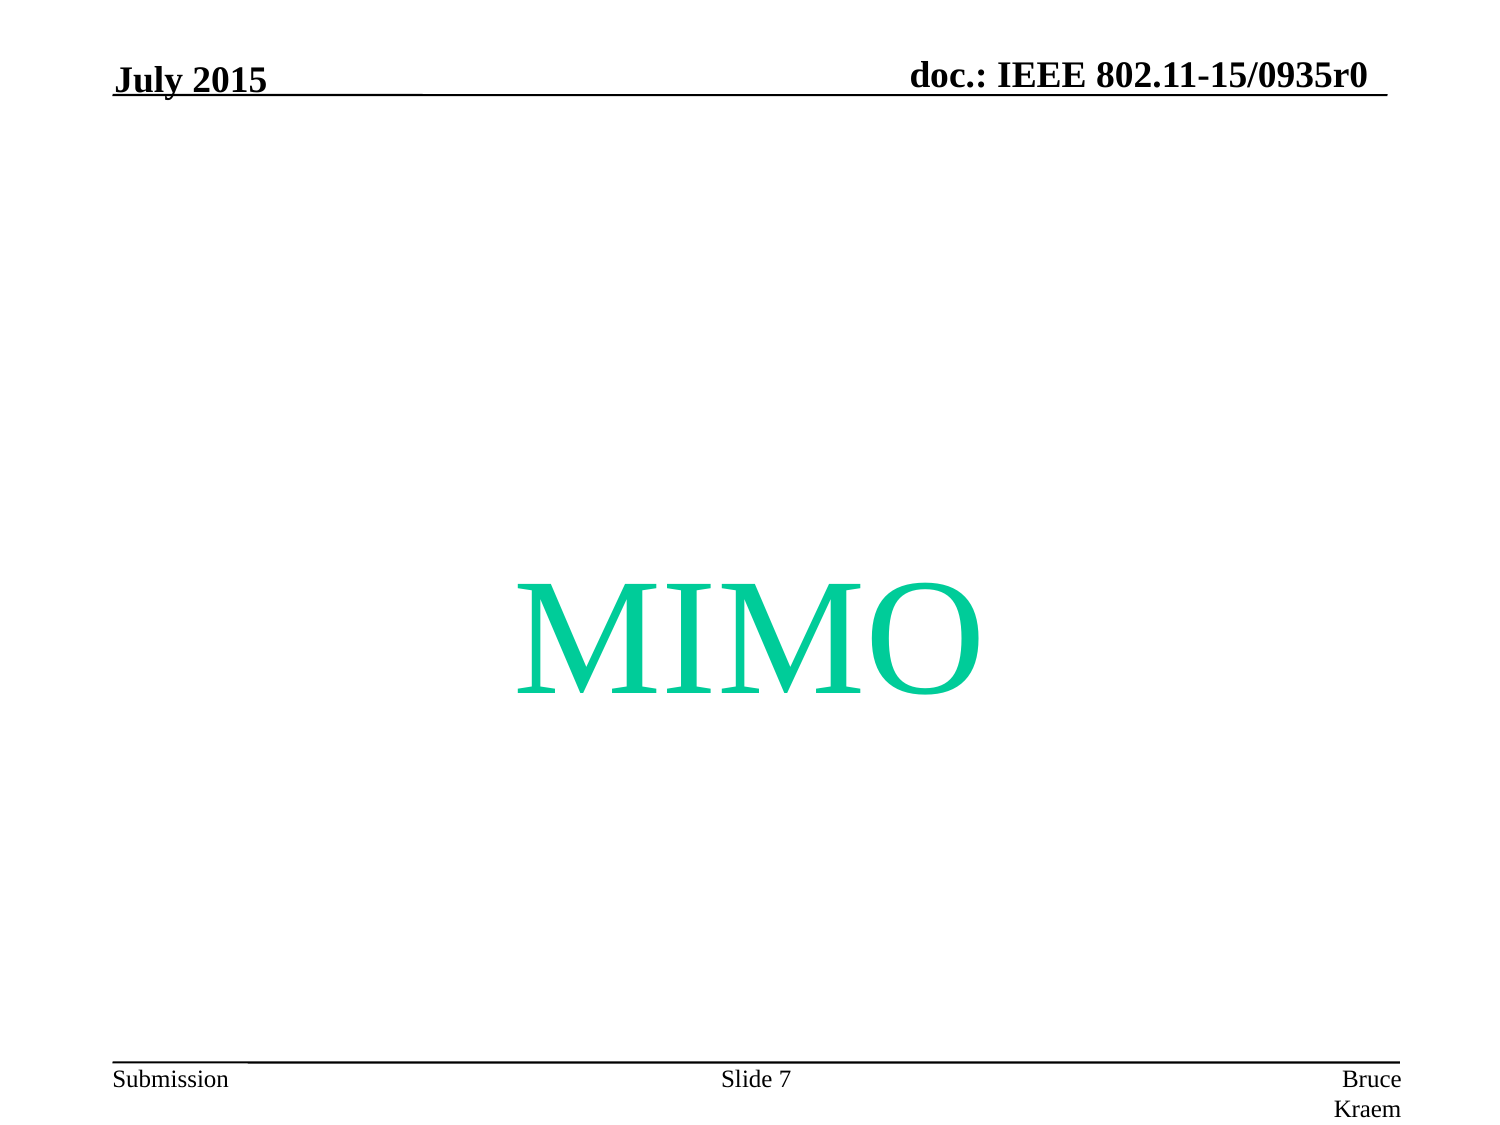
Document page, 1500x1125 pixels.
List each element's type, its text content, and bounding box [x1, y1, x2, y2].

text_box MIMO [498, 519, 1002, 735]
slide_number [114, 54, 335, 100]
slide_number Slide 7 [712, 1062, 800, 1093]
footer Bruce Kraemer, Marvell [1325, 1062, 1402, 1093]
